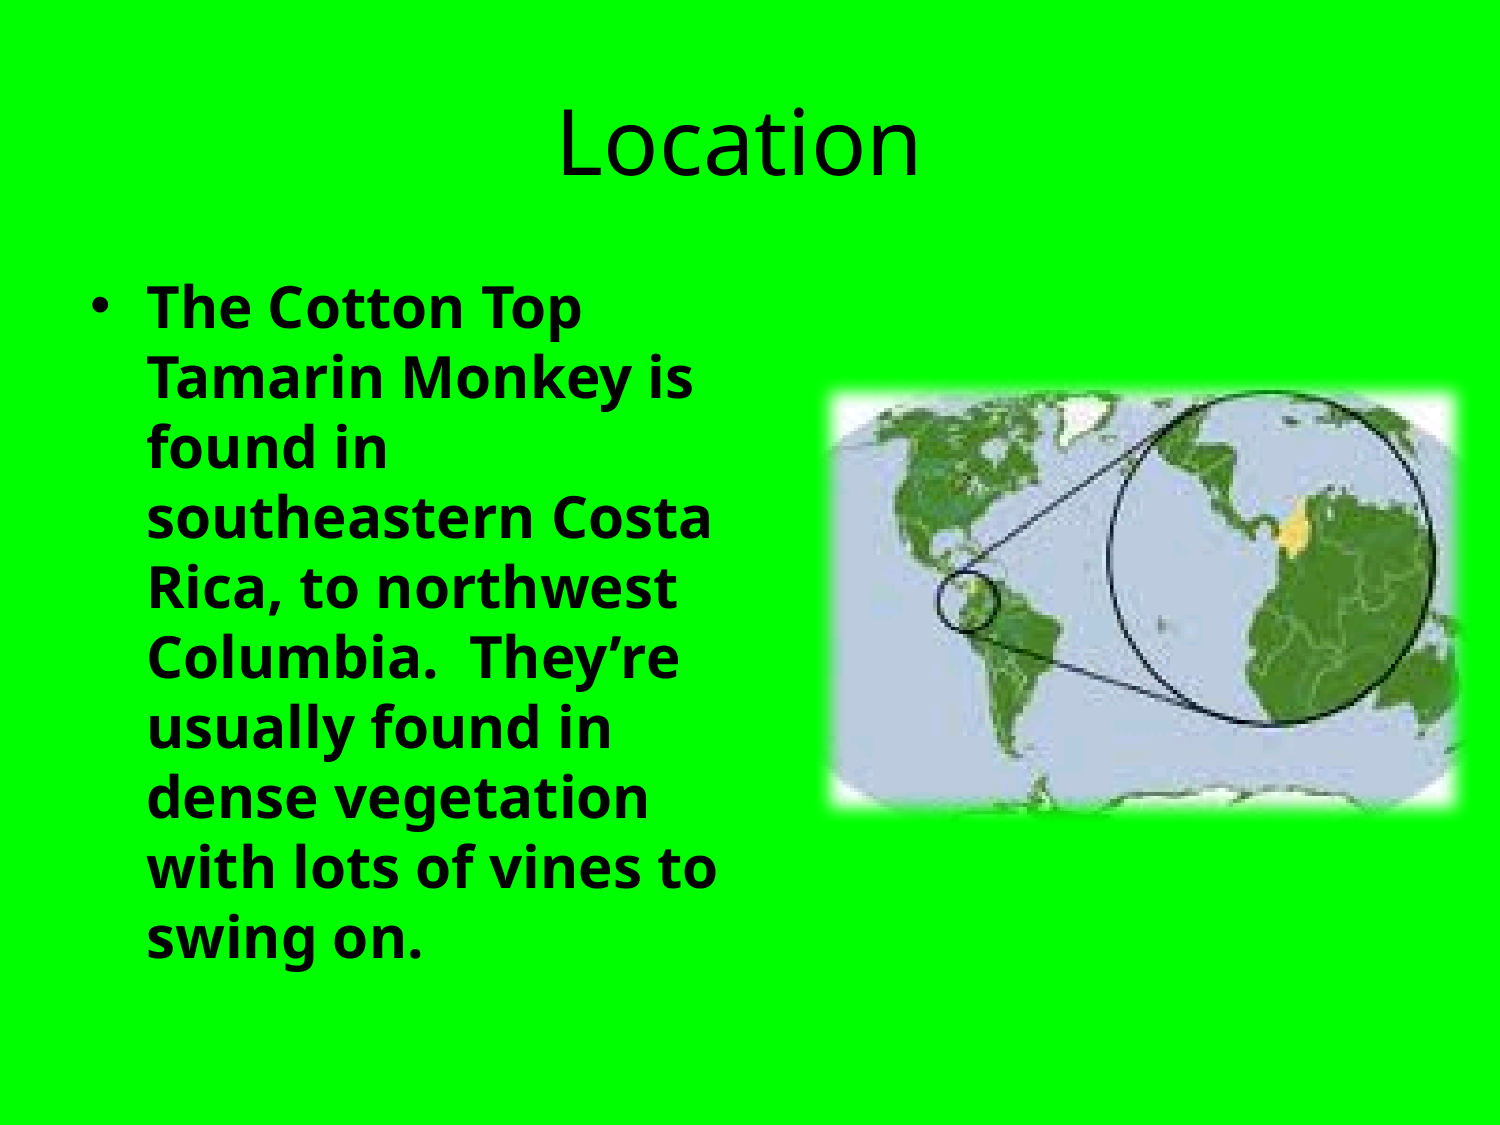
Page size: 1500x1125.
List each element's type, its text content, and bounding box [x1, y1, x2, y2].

list The Cotton Top Tamarin Monkey is found in southeastern Costa Rica, to northwest Columbia. They’re usually found in dense vegetation with lots of vines to swing on. [75, 262, 738, 1005]
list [812, 374, 1473, 826]
title Location [75, 45, 1425, 233]
